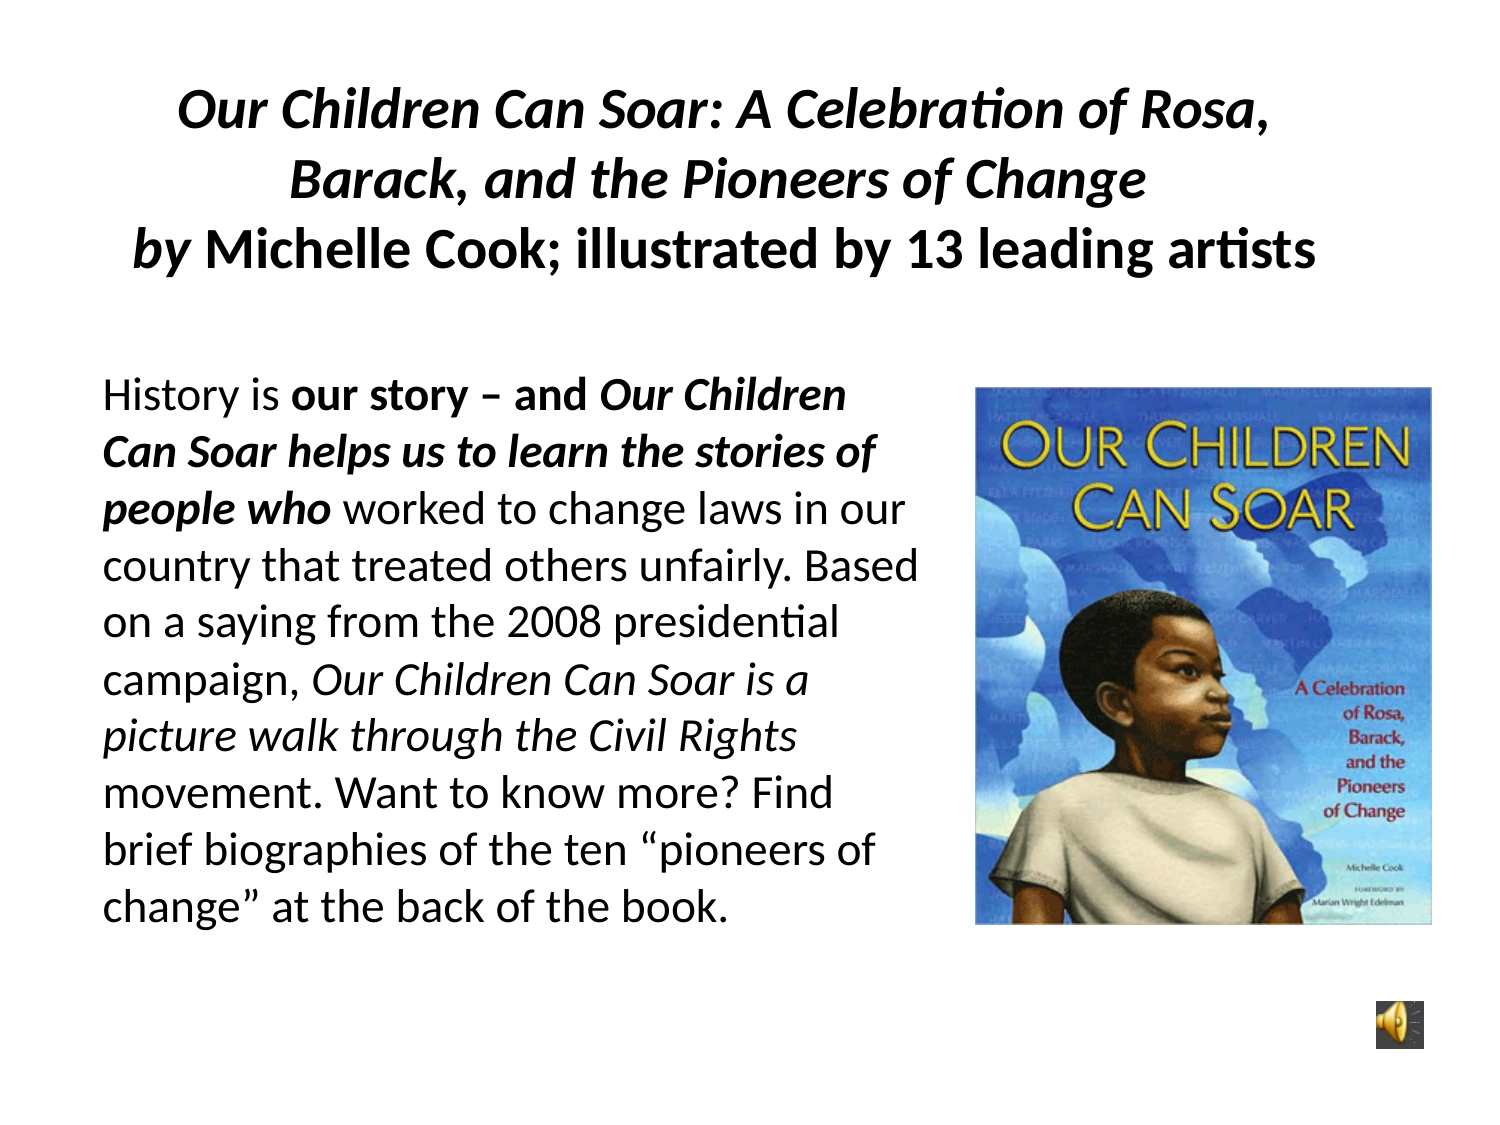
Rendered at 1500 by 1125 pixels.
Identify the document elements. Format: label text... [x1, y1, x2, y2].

picture [1374, 999, 1426, 1051]
list History is our story – and Our Children Can Soar helps us to learn the stories of people who worked to change laws in our country that treated others unfairly. Based on a saying from the 2008 presidential campaign, Our Children Can Soar is a picture walk through the Civil Rights movement. Want to know more? Find brief biographies of the ten “pioneers of change” at the back of the book. [87, 312, 938, 968]
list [974, 387, 1432, 926]
title Our Children Can Soar: A Celebration of Rosa, Barack, and the Pioneers of Change by Michelle Cook; illustrated by 13 leading artists [99, 112, 1350, 288]
